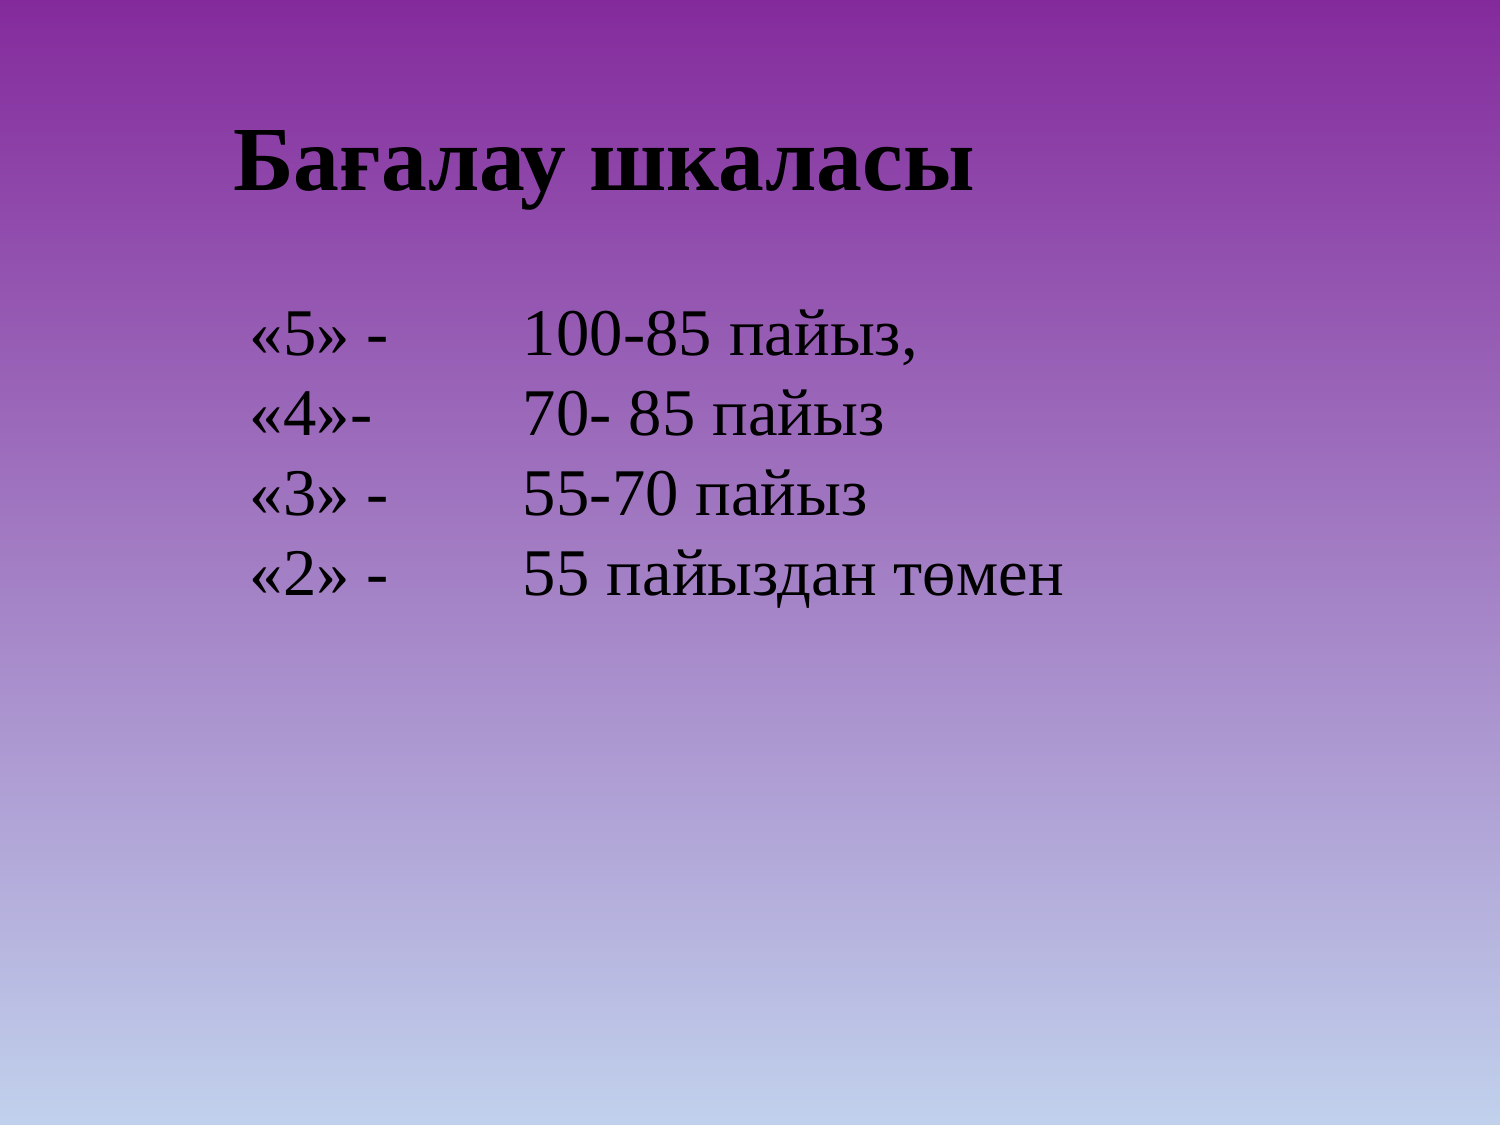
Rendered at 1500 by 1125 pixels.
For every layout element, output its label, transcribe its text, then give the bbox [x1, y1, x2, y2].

text_box Бағалау шкаласы «5» - 100-85 пайыз, «4»- 70- 85 пайыз «3» - 55-70 пайыз «2» - 55 пайыздан төмен [218, 91, 1270, 617]
